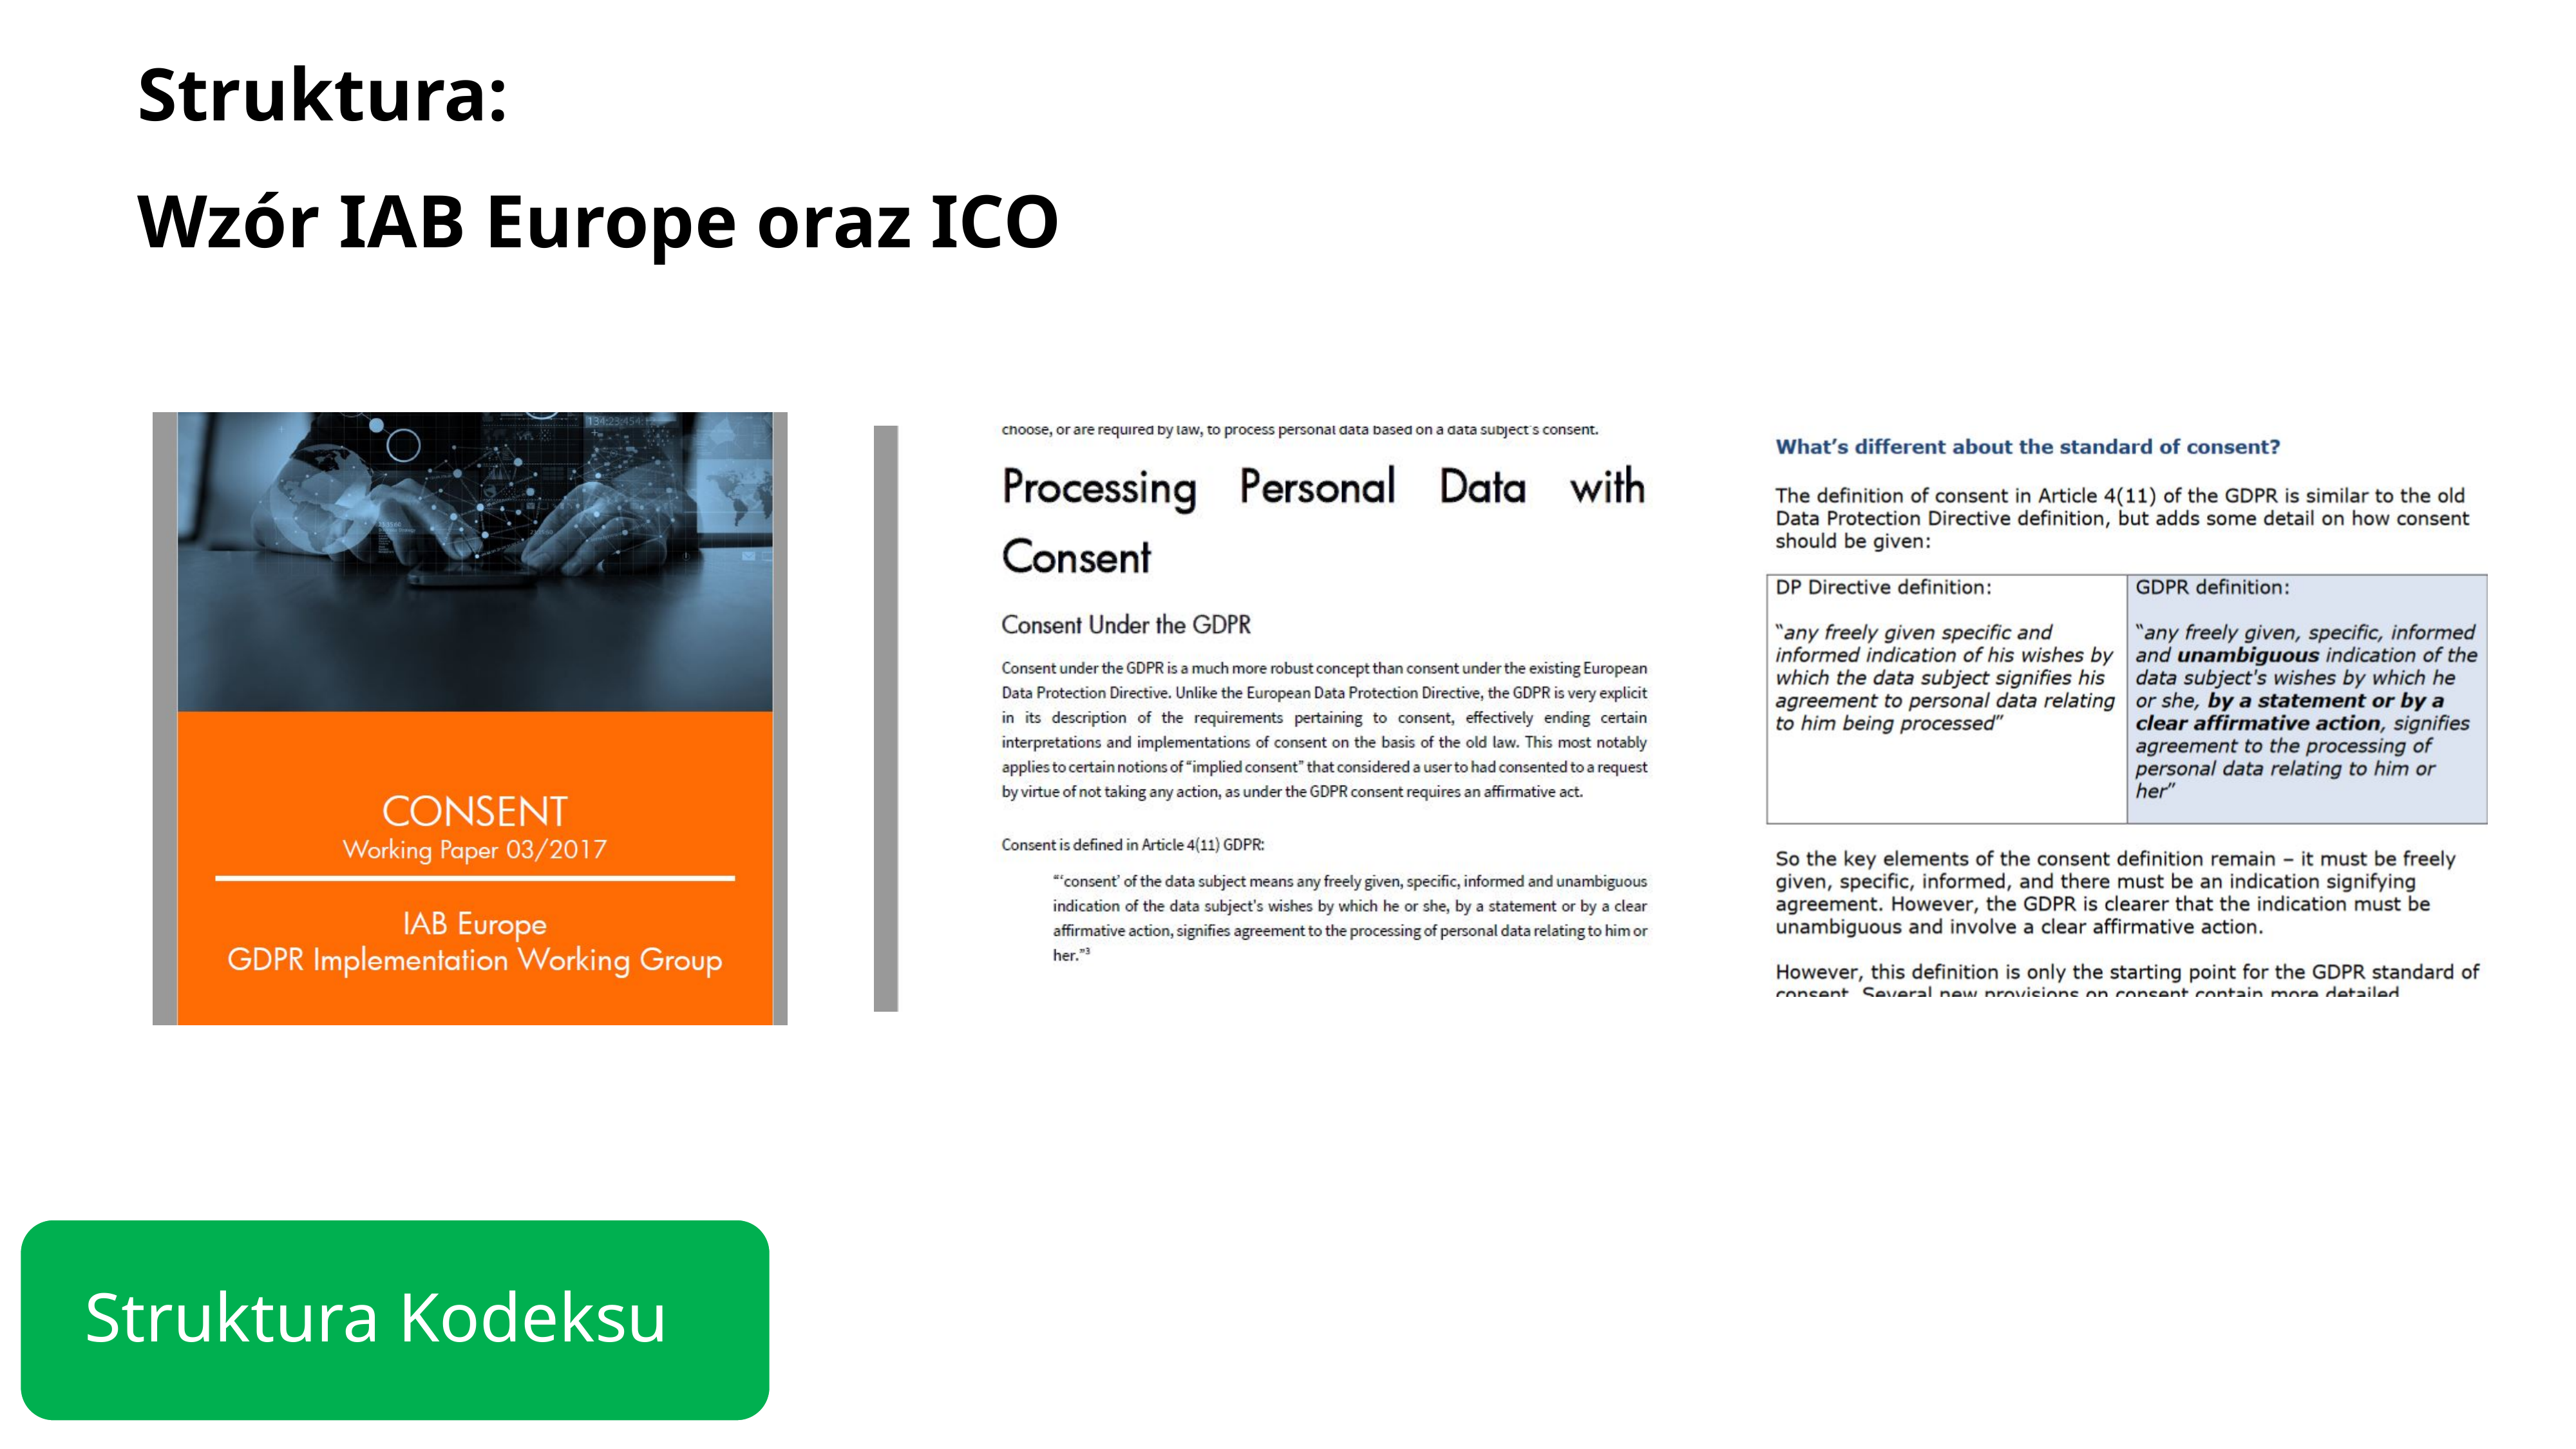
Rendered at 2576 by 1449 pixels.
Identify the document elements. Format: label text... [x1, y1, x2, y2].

picture [153, 412, 788, 1026]
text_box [19, 1218, 772, 1422]
picture [873, 426, 2488, 1012]
text_box Struktura: Wzór IAB Europe oraz ICO [131, 43, 2179, 381]
